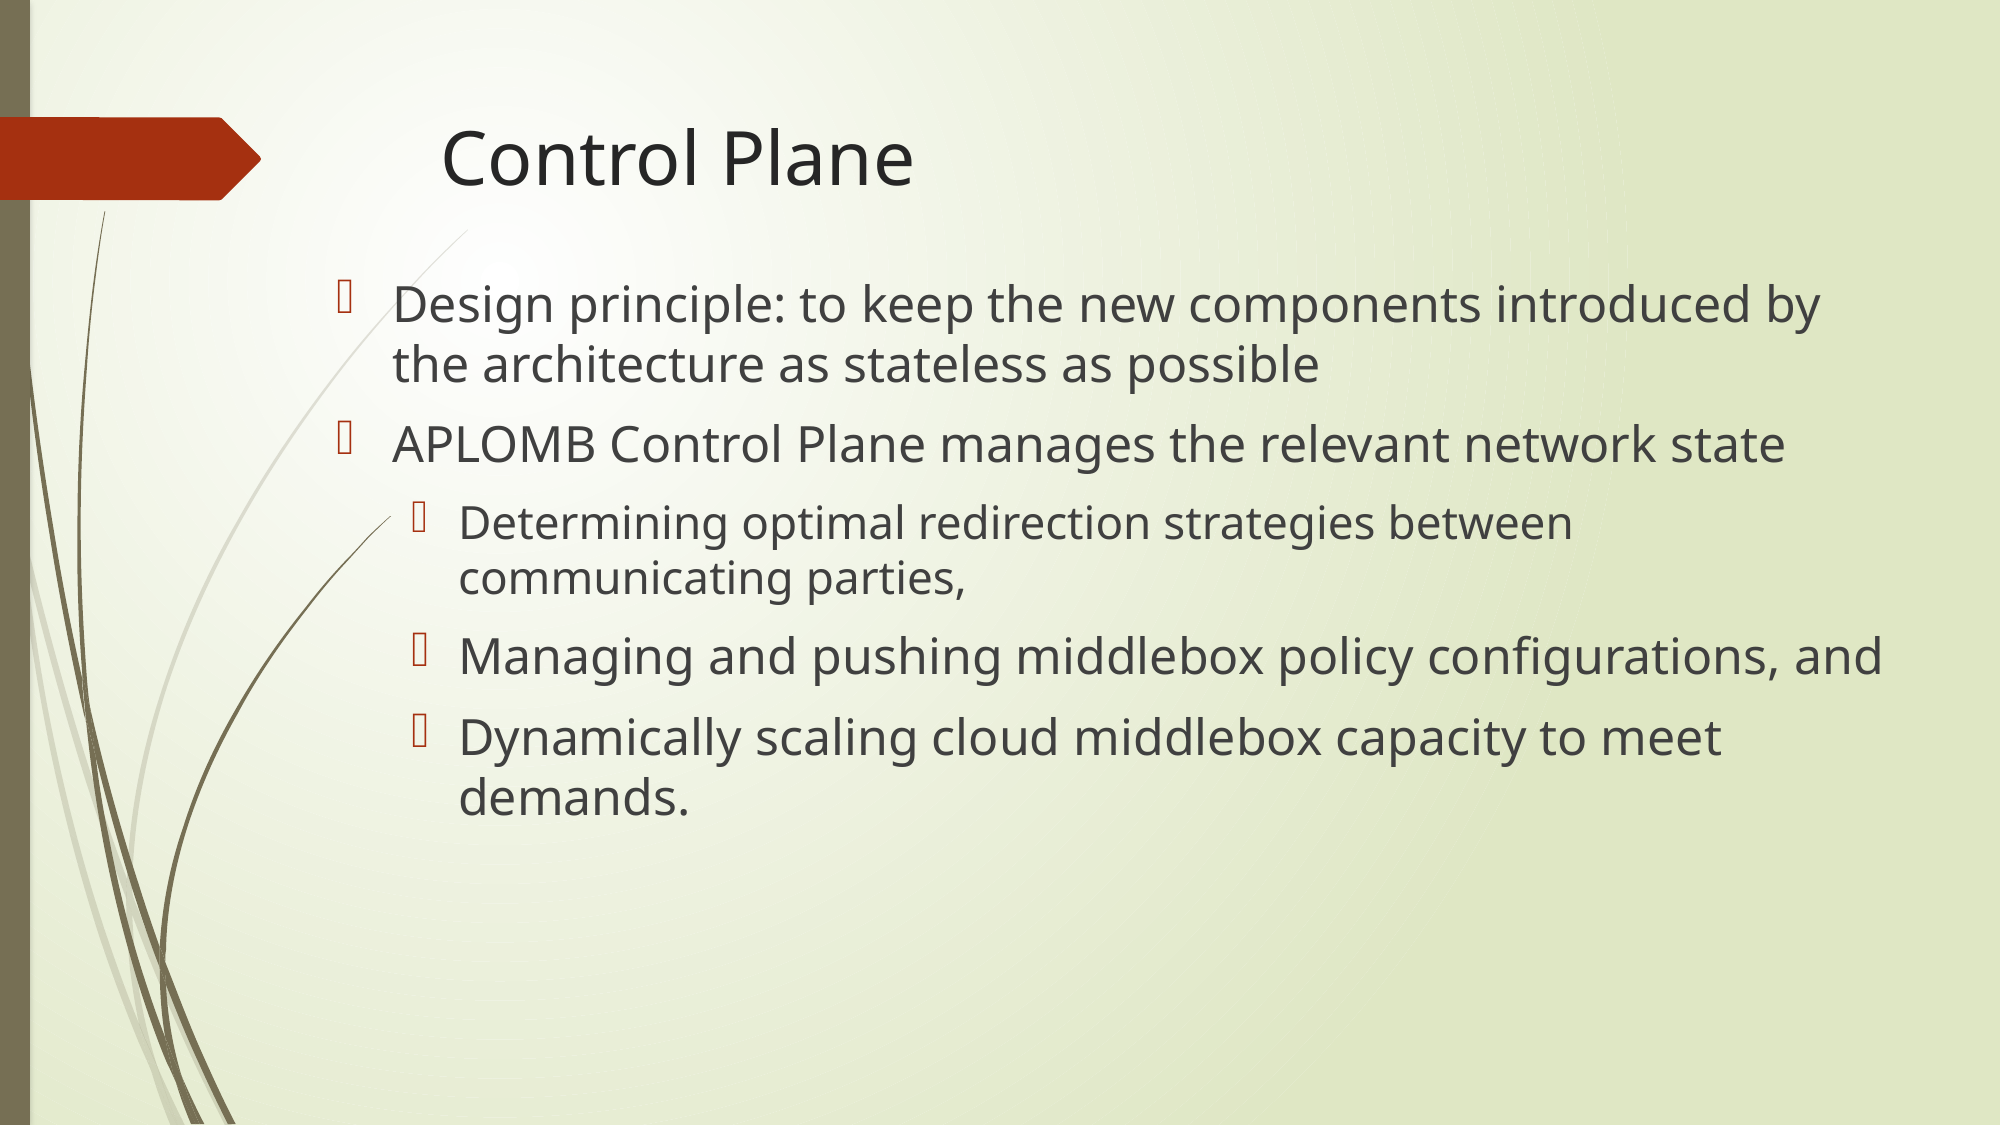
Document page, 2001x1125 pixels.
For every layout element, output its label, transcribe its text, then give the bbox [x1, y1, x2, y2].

title Control Plane [425, 102, 1888, 264]
list Design principle: to keep the new components introduced by the architecture as stateless as possible APLOMB Control Plane manages the relevant network state Determining optimal redirection strategies between communicating parties, Managing and pushing middlebox policy configurations, and Dynamically scaling cloud middlebox capacity to meet demands. [321, 264, 1925, 919]
